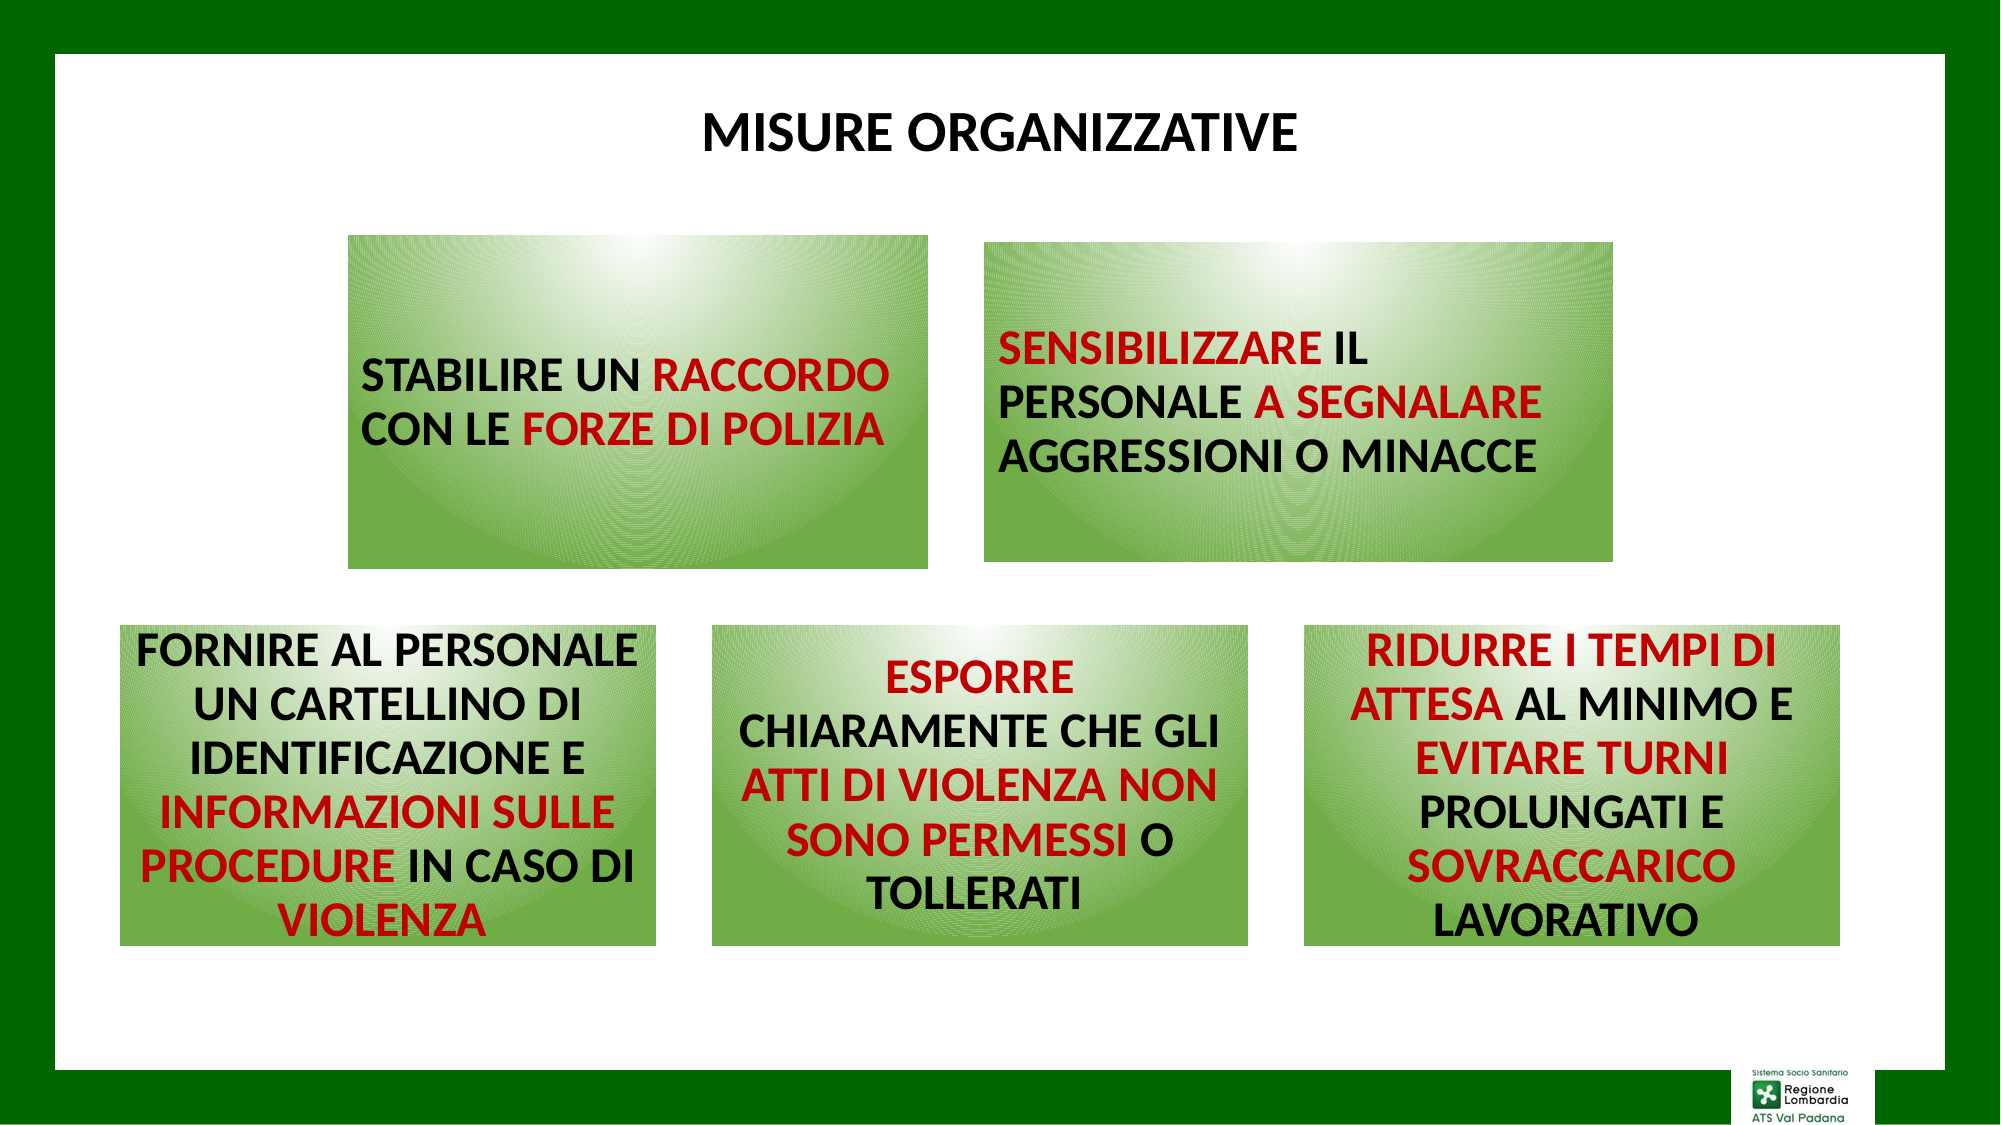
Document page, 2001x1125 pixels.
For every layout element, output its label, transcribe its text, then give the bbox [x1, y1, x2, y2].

title MISURE ORGANIZZATIVE [137, 81, 1863, 185]
picture [0, 0, 2001, 1125]
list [117, 233, 1843, 948]
